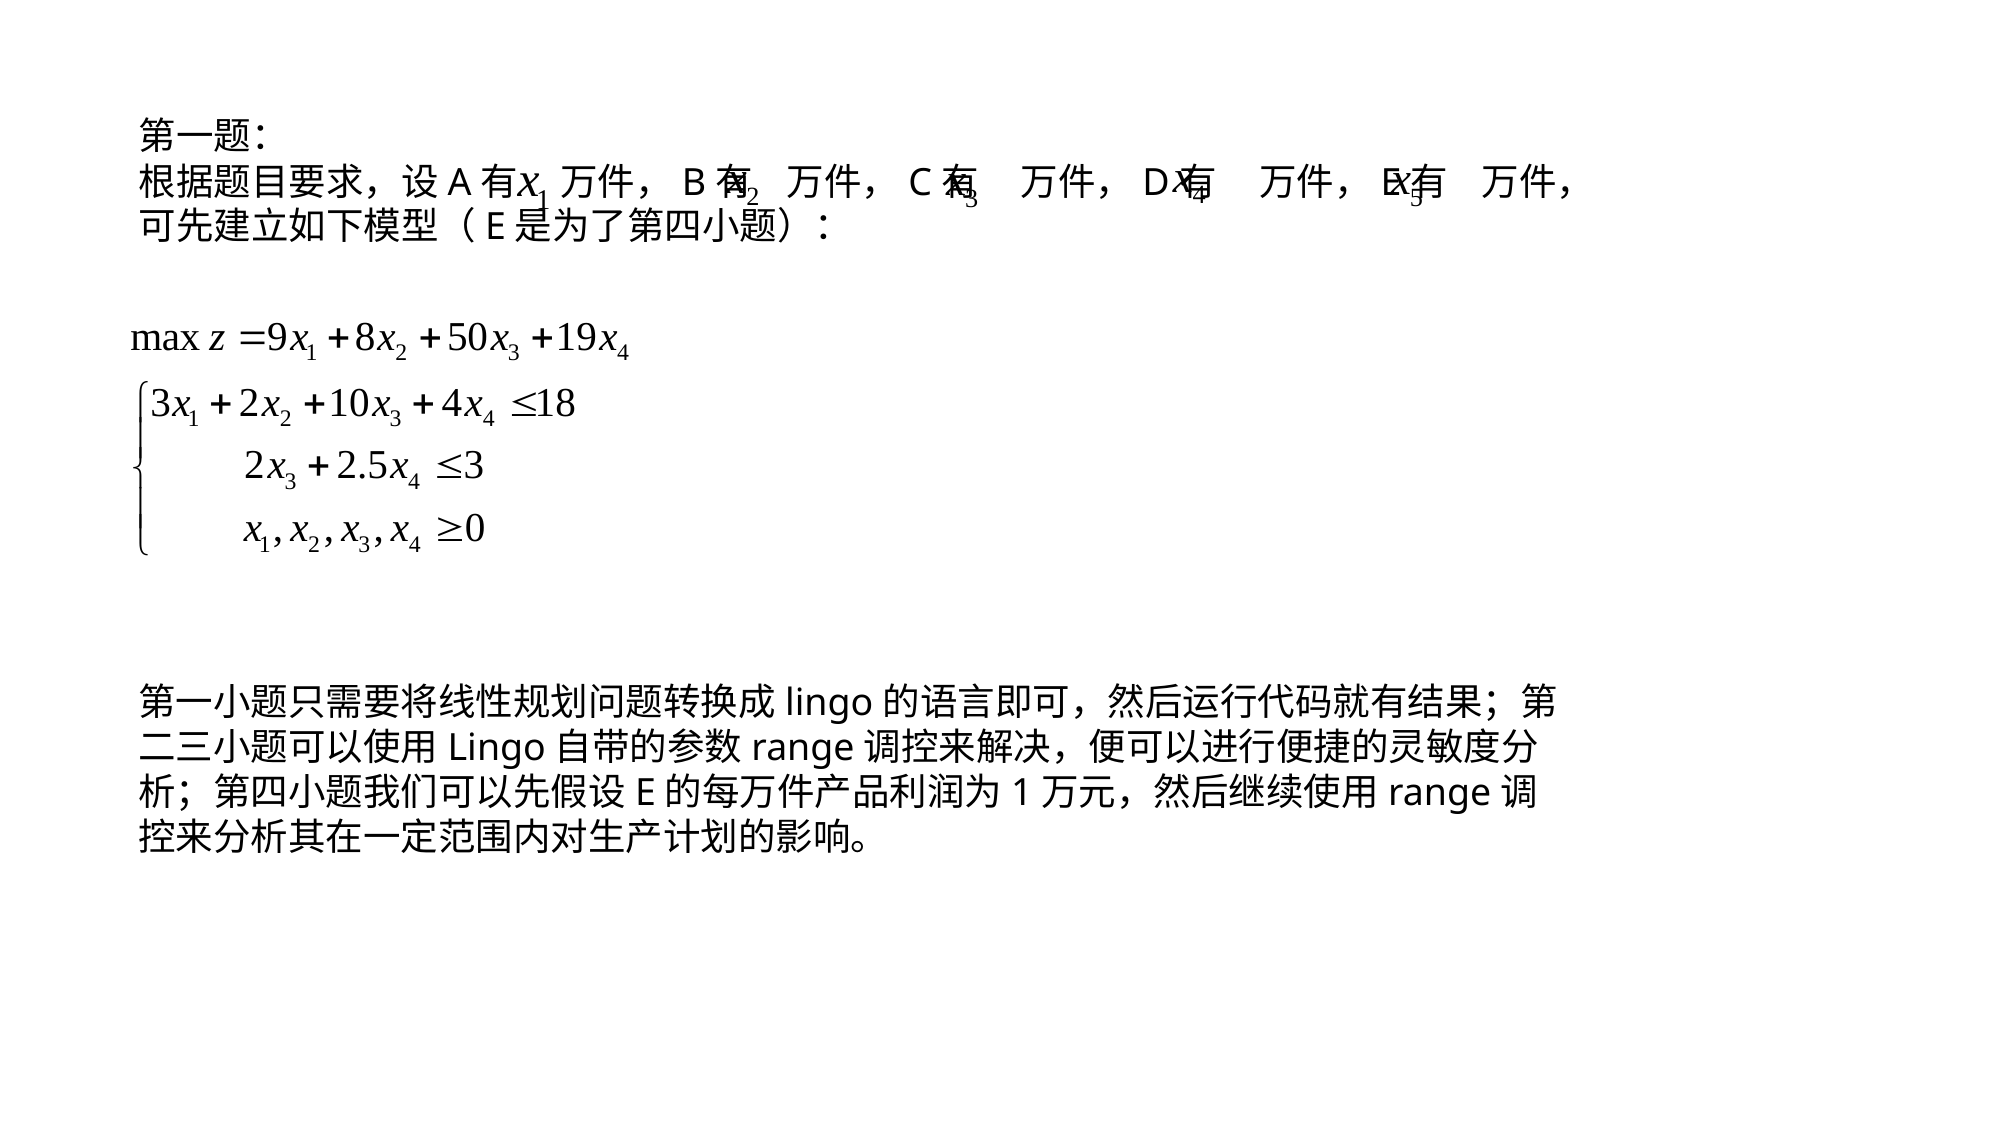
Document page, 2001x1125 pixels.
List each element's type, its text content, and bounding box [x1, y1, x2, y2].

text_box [123, 105, 1646, 257]
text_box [123, 310, 638, 563]
text_box 第一小题只需要将线性规划问题转换成lingo的语言即可，然后运行代码就有结果；第二三小题可以使用Lingo自带的参数range调控来解决，便可以进行便捷的灵敏度分析；第四小题我们可以先假设E的每万件产品利润为1万元，然后继续使用range调控来分析其在一定范围内对生产计划的影响。 [123, 670, 1590, 866]
